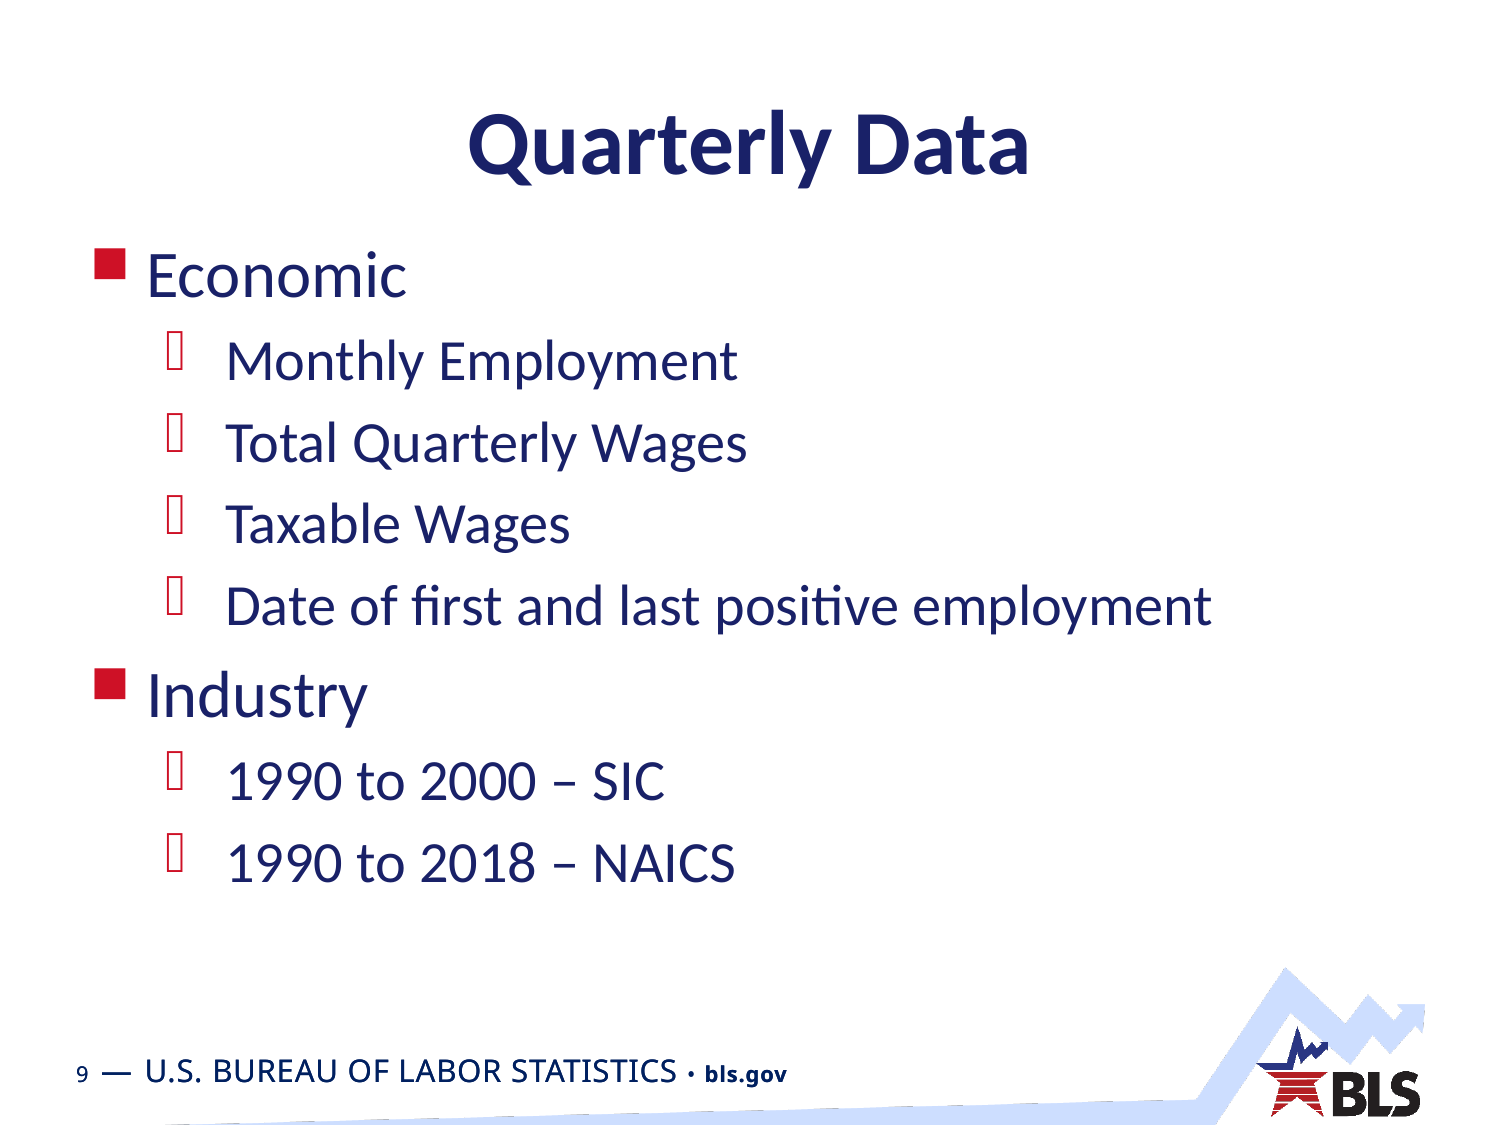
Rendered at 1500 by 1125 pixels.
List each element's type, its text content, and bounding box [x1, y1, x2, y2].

picture [40, 967, 1425, 1125]
title Quarterly Data [74, 74, 1426, 208]
list Economic Monthly Employment Total Quarterly Wages Taxable Wages Date of first and last positive employment Industry 1990 to 2000 – SIC 1990 to 2018 – NAICS [74, 222, 1457, 932]
